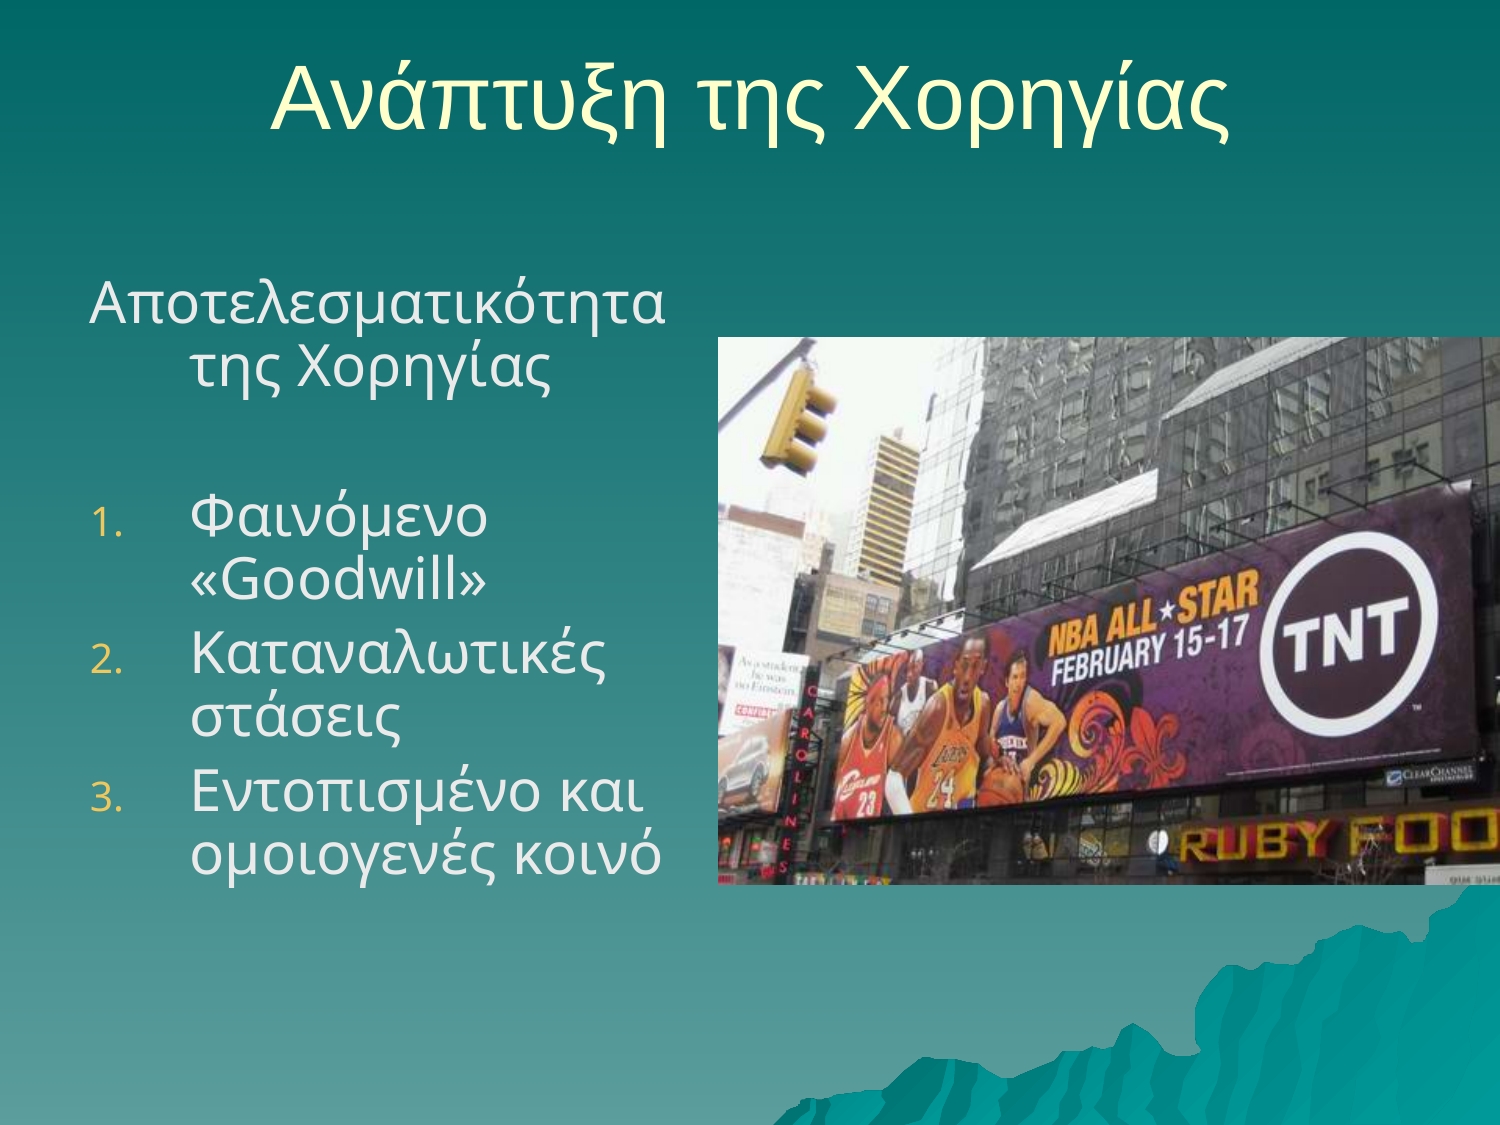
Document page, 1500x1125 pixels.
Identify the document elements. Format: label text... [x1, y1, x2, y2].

text_box Αποτελεσματικότητα της Χορηγίας Φαινόμενο «Goodwill» Καταναλωτικές στάσεις Εντοπισμένο και ομοιογενές κοινό [74, 184, 715, 1006]
picture [718, 337, 1500, 886]
text_box Ανάπτυξη της Χορηγίας [76, 0, 1427, 187]
